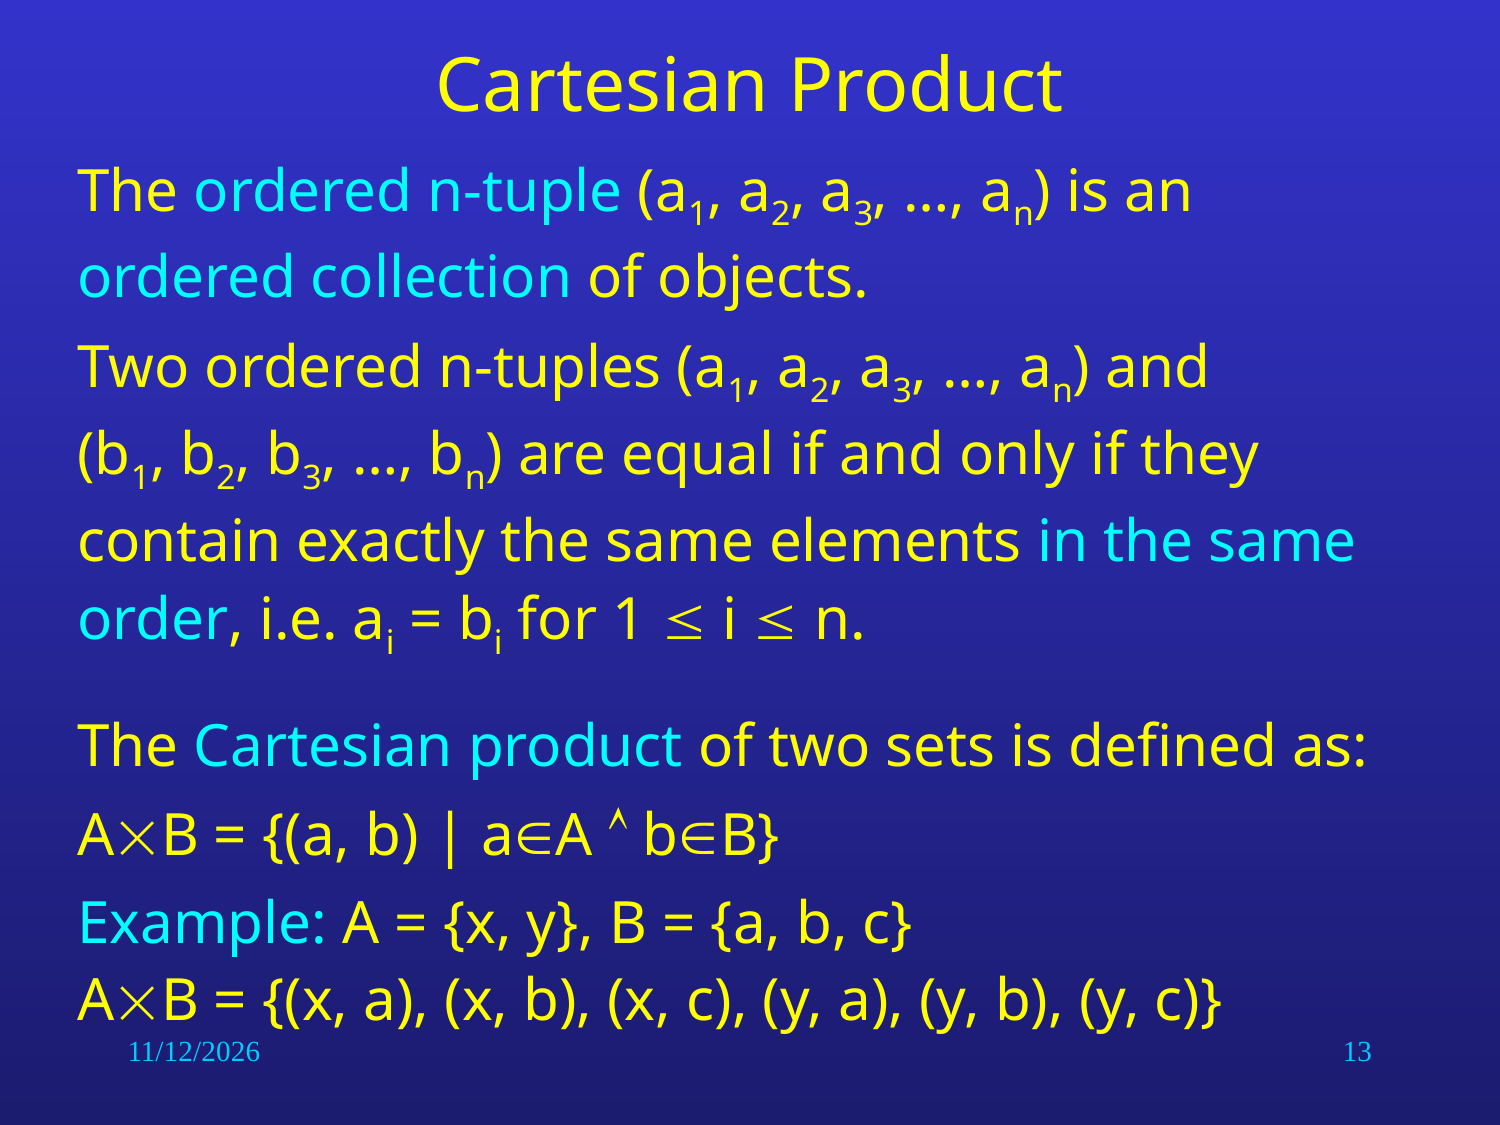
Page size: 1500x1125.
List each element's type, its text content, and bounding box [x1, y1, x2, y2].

slide_number 13 [1074, 1025, 1388, 1100]
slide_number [112, 1025, 425, 1100]
title Cartesian Product [112, 24, 1388, 137]
list The ordered n-tuple (a1, a2, a3, …, an) is an ordered collection of objects. Two ordered n-tuples (a1, a2, a3, …, an) and (b1, b2, b3, …, bn) are equal if and only if they contain exactly the same elements in the same order, i.e. ai = bi for 1  i  n. The Cartesian product of two sets is defined as: AB = {(a, b) | aA  bB} Example: A = {x, y}, B = {a, b, c} AB = {(x, a), (x, b), (x, c), (y, a), (y, b), (y, c)} [62, 137, 1425, 1025]
